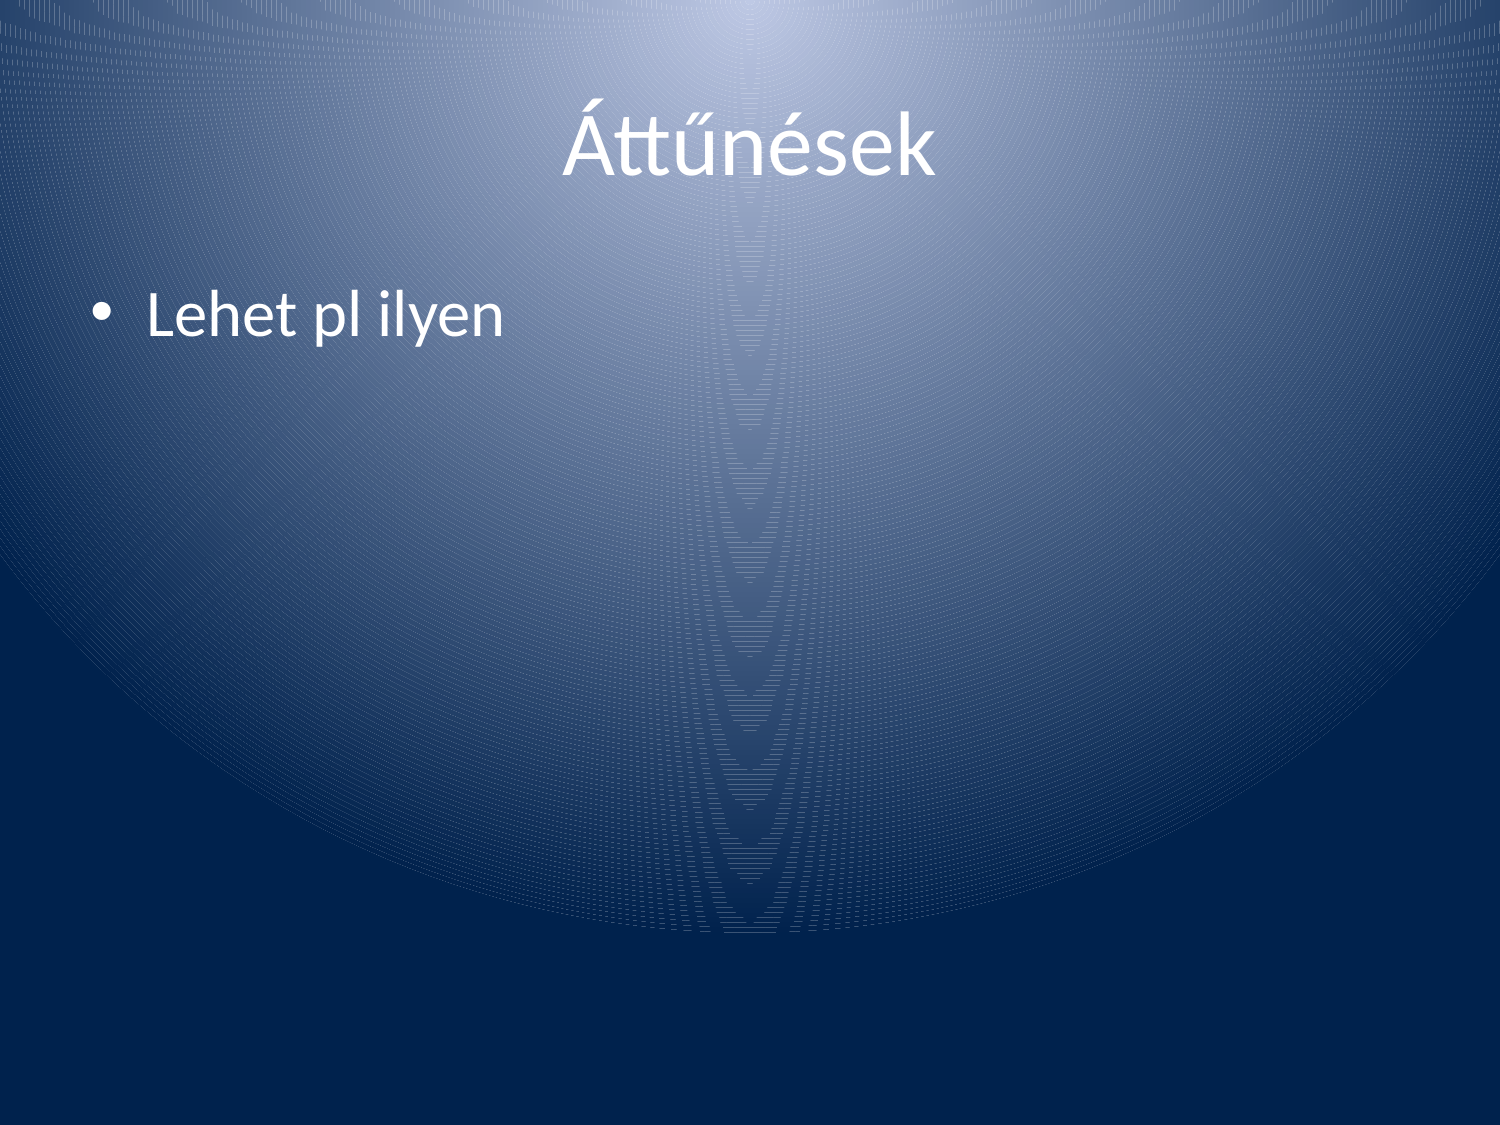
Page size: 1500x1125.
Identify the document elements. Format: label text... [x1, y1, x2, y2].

title Áttűnések [75, 45, 1425, 233]
list Lehet pl ilyen [75, 262, 1425, 1005]
